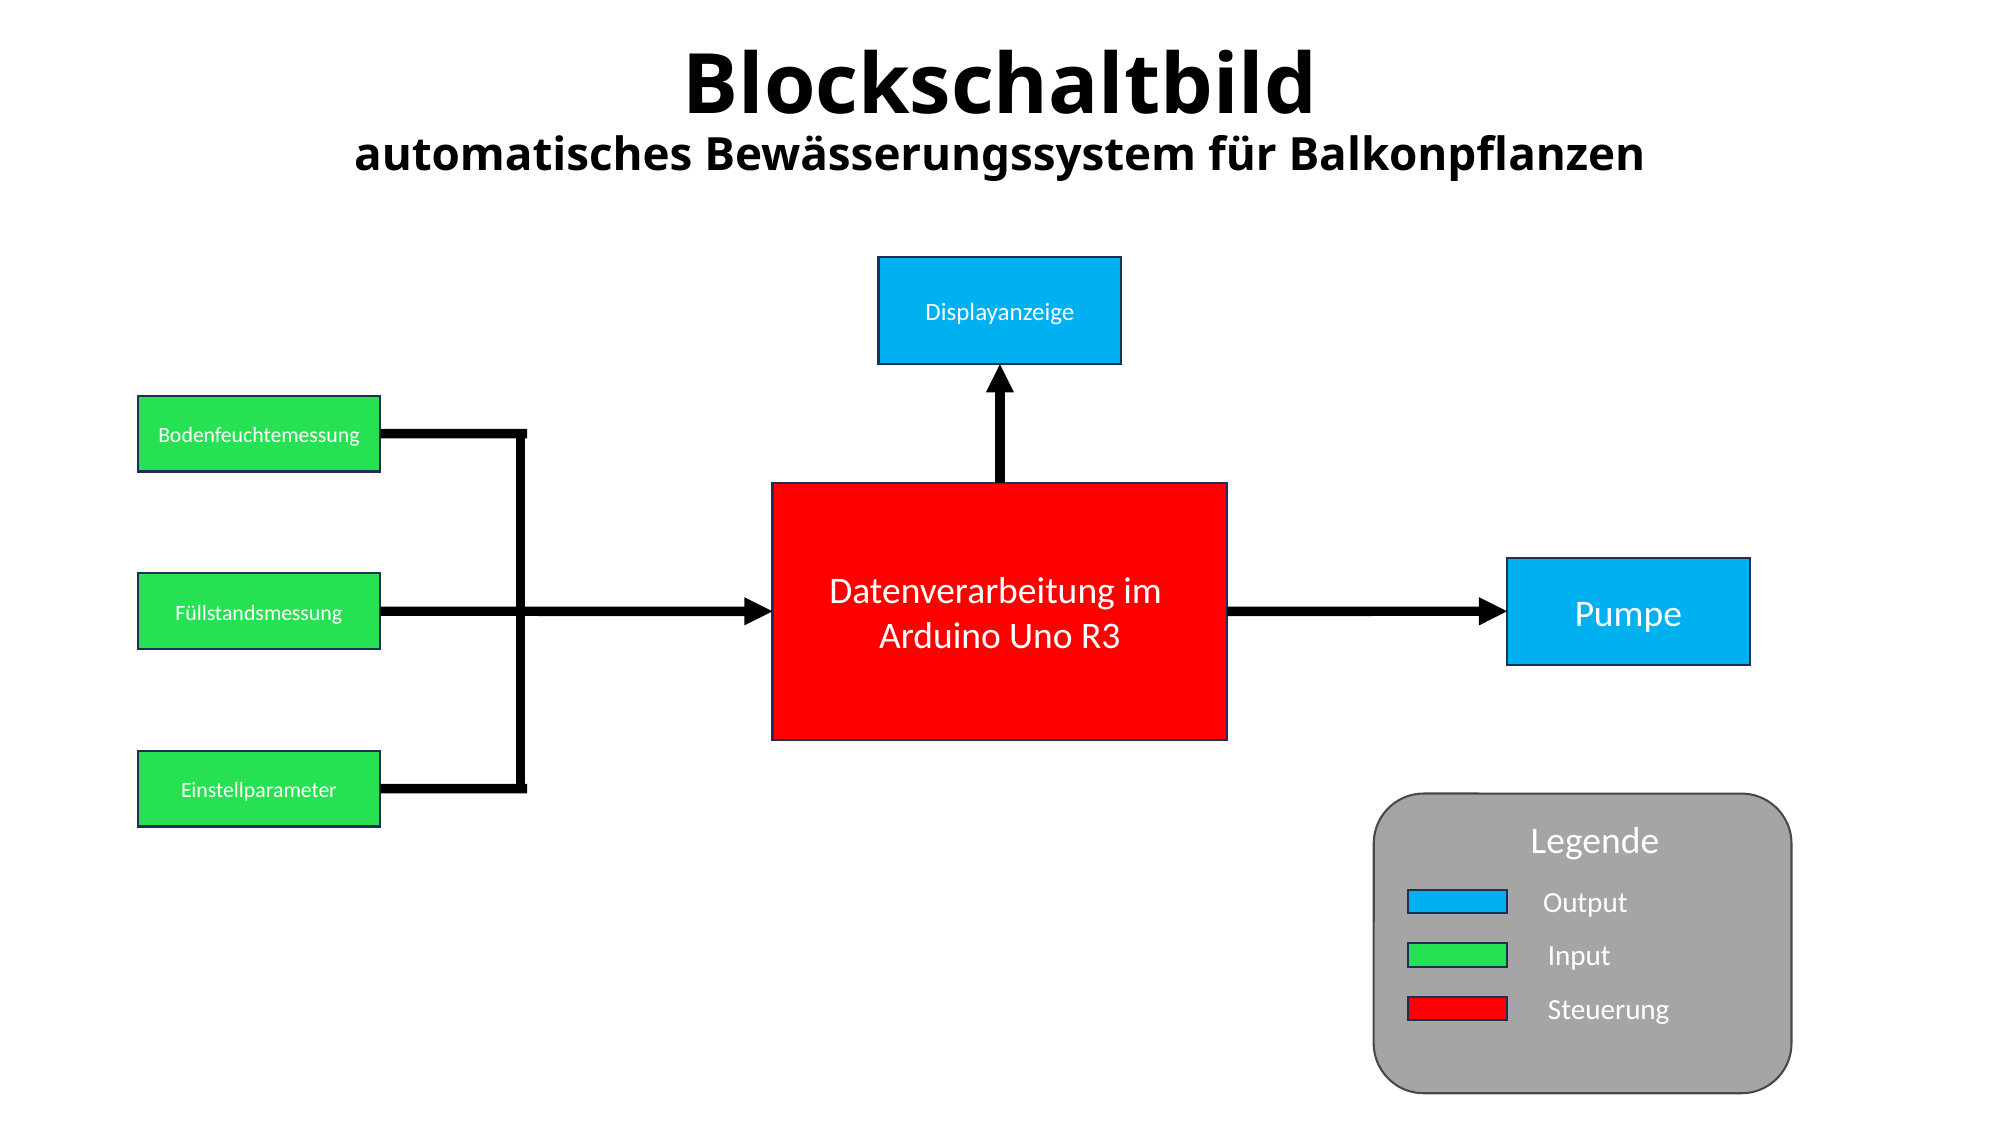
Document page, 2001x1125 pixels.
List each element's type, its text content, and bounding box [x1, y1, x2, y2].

text_box [1407, 889, 1508, 914]
title Blockschaltbild automatisches Bewässerungssystem für Balkonpflanzen [249, 11, 1750, 189]
text_box Input [1533, 929, 1658, 979]
text_box [1372, 792, 1793, 1095]
text_box Bodenfeuchtemessung [137, 395, 381, 473]
text_box Einstellparameter [137, 750, 381, 828]
text_box Pumpe [1506, 557, 1751, 666]
text_box Legende [1515, 808, 1675, 869]
text_box Datenverarbeitung im Arduino Uno R3 [771, 482, 1228, 741]
text_box Steuerung [1533, 983, 1712, 1033]
text_box Displayanzeige [877, 256, 1122, 365]
text_box [1407, 942, 1508, 968]
text_box Output [1528, 876, 1653, 926]
text_box [1407, 996, 1508, 1021]
text_box Füllstandsmessung [137, 572, 381, 650]
